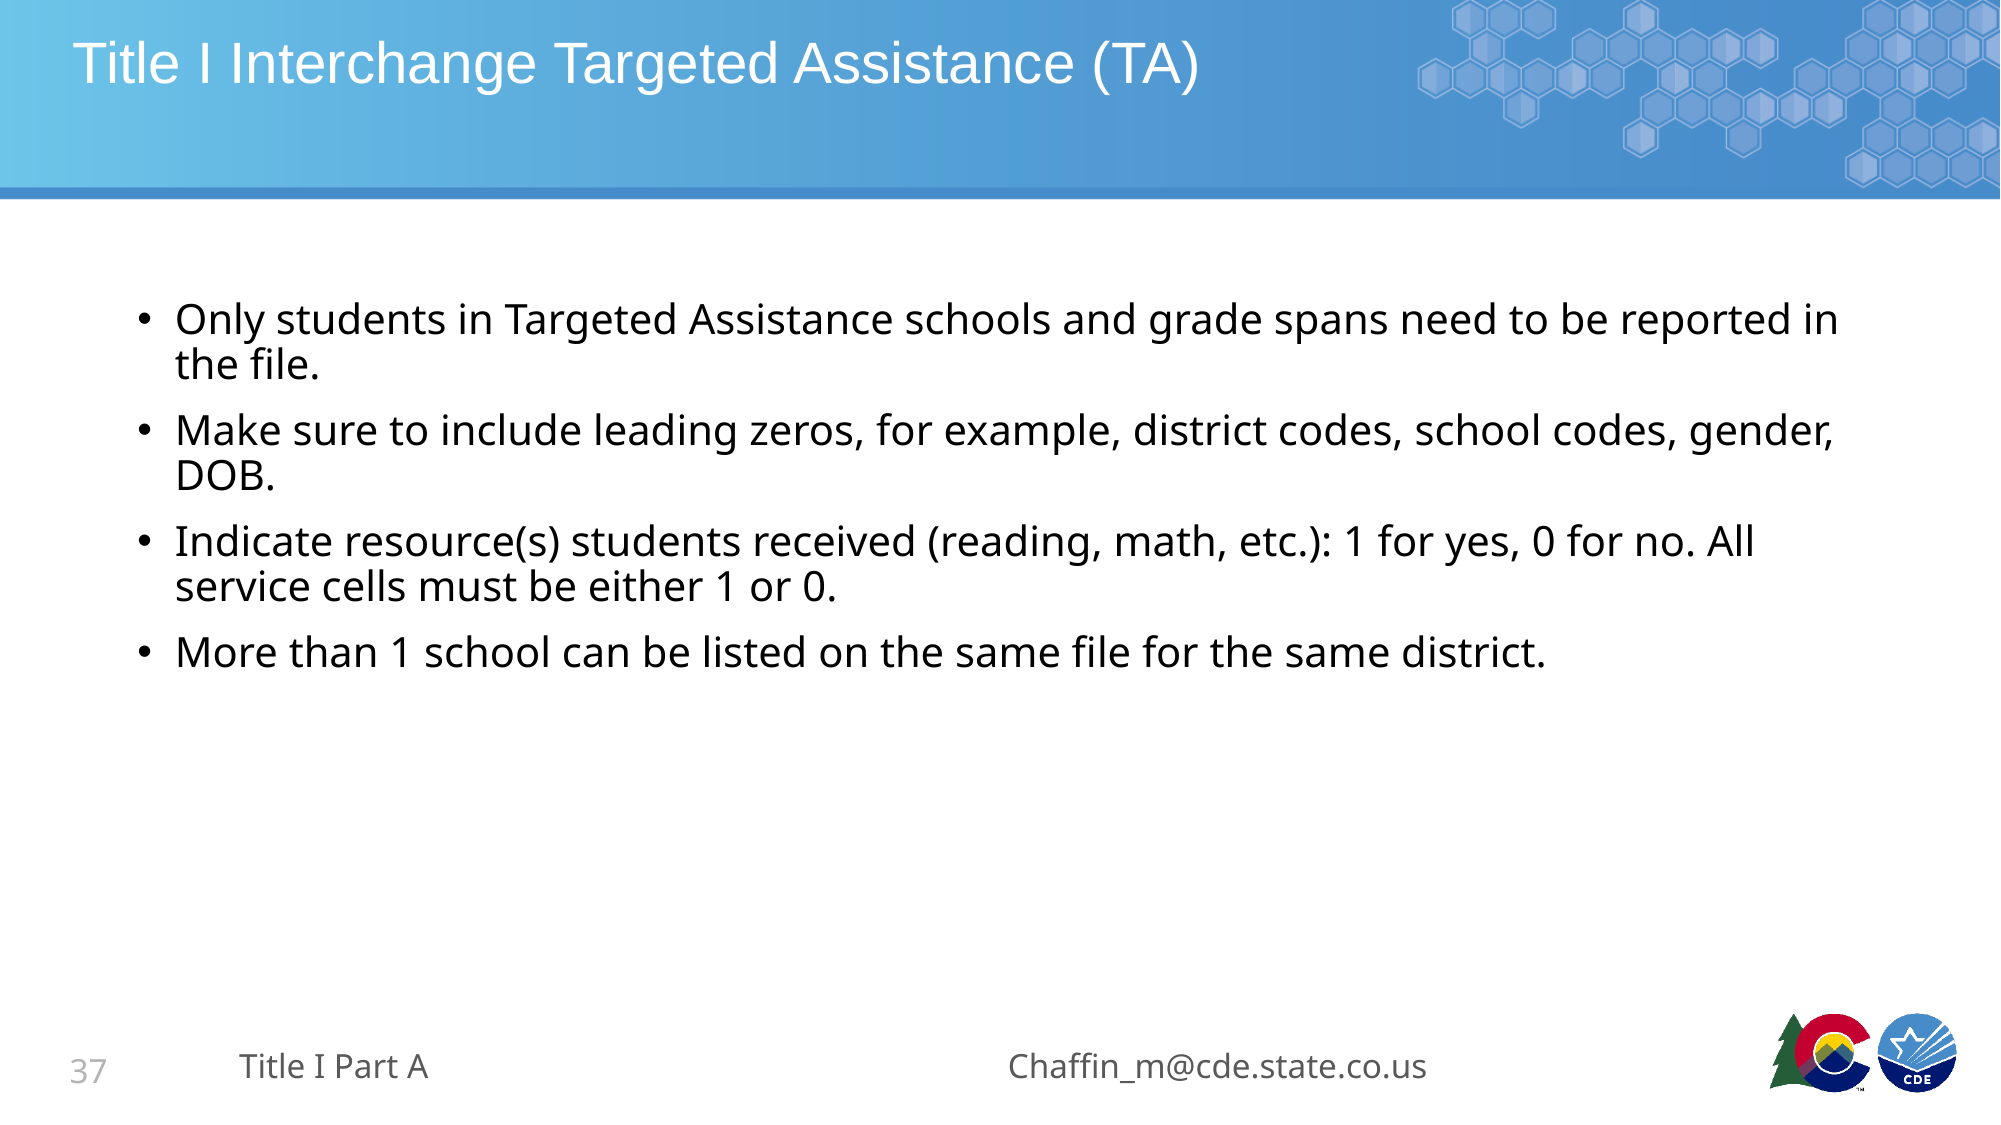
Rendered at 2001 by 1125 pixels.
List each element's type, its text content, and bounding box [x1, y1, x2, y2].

title Title I Interchange Targeted Assistance (TA) [72, 33, 1396, 182]
list Only students in Targeted Assistance schools and grade spans need to be reported in the file. Make sure to include leading zeros, for example, district codes, school codes, gender, DOB. Indicate resource(s) students received (reading, math, etc.): 1 for yes, 0 for no. All service cells must be either 1 or 0. More than 1 school can be listed on the same file for the same district. [137, 298, 1863, 969]
picture [1768, 1012, 1957, 1093]
slide_number 37 [54, 1042, 191, 1103]
list Chaffin_m@cde.state.co.us [992, 1042, 1714, 1103]
list Title I Part A [224, 1042, 960, 1103]
picture [0, 0, 2000, 200]
